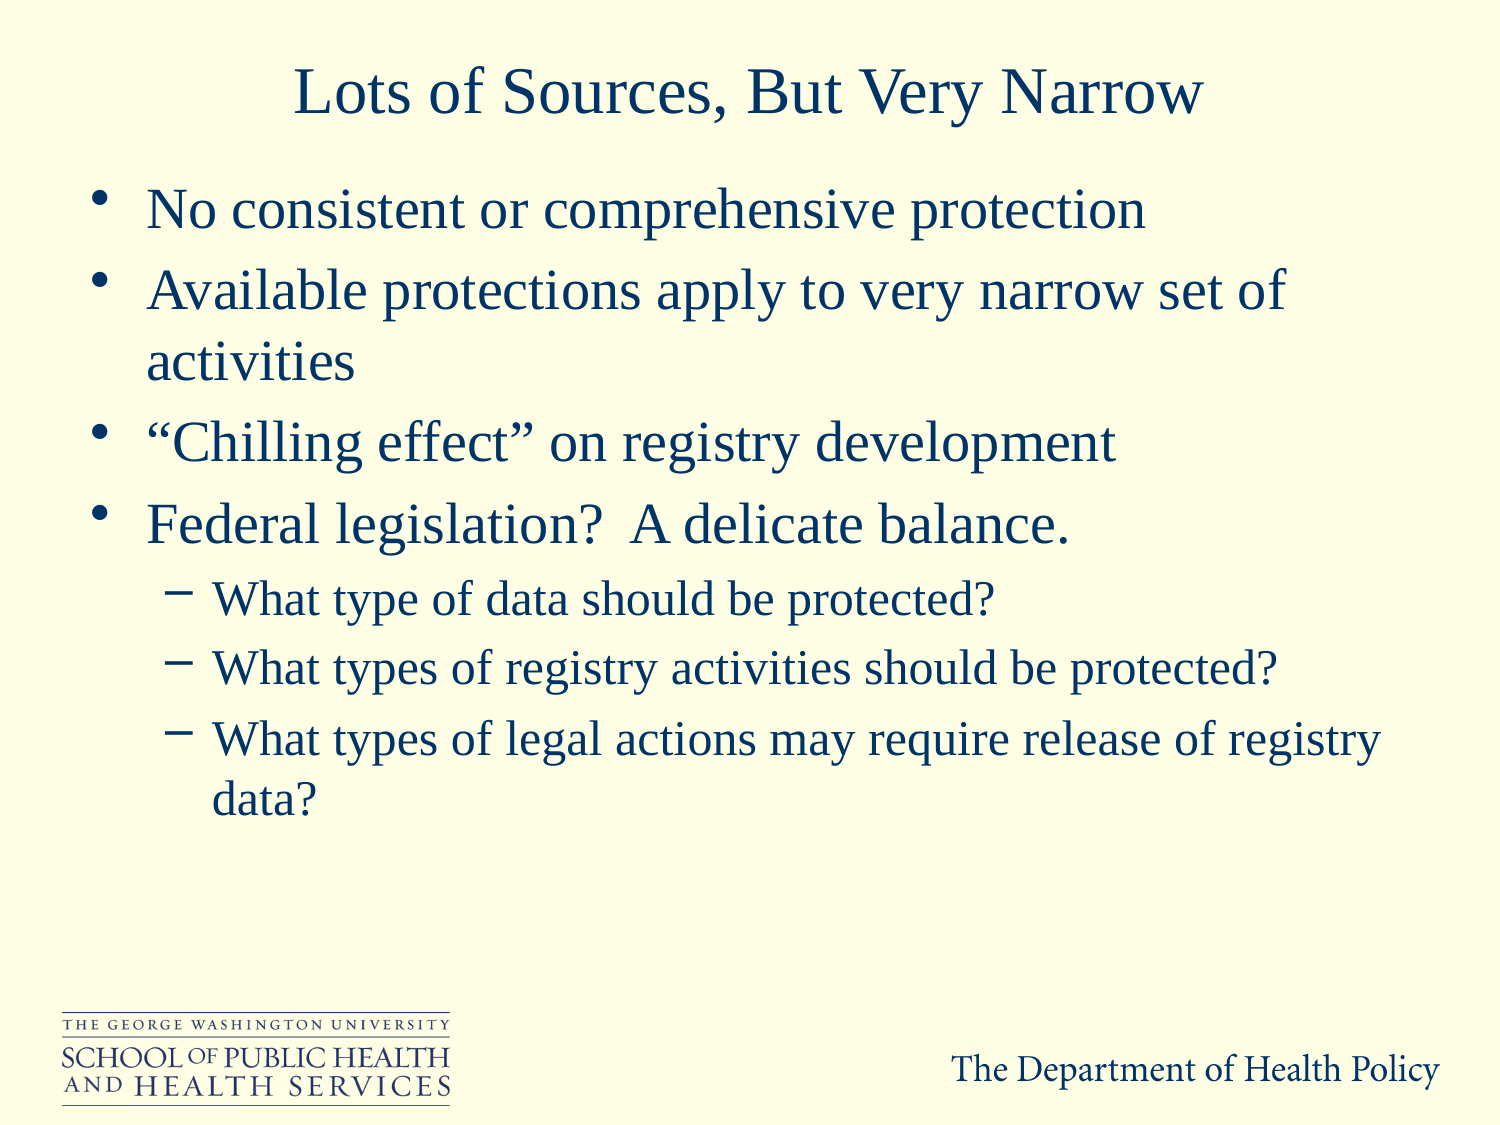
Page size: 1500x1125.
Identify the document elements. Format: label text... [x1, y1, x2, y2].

title Lots of Sources, But Very Narrow [75, 0, 1425, 162]
picture [950, 1049, 1443, 1092]
picture [62, 1012, 450, 1106]
list No consistent or comprehensive protection Available protections apply to very narrow set of activities “Chilling effect” on registry development Federal legislation? A delicate balance. What type of data should be protected? What types of registry activities should be protected? What types of legal actions may require release of registry data? [75, 162, 1425, 1000]
